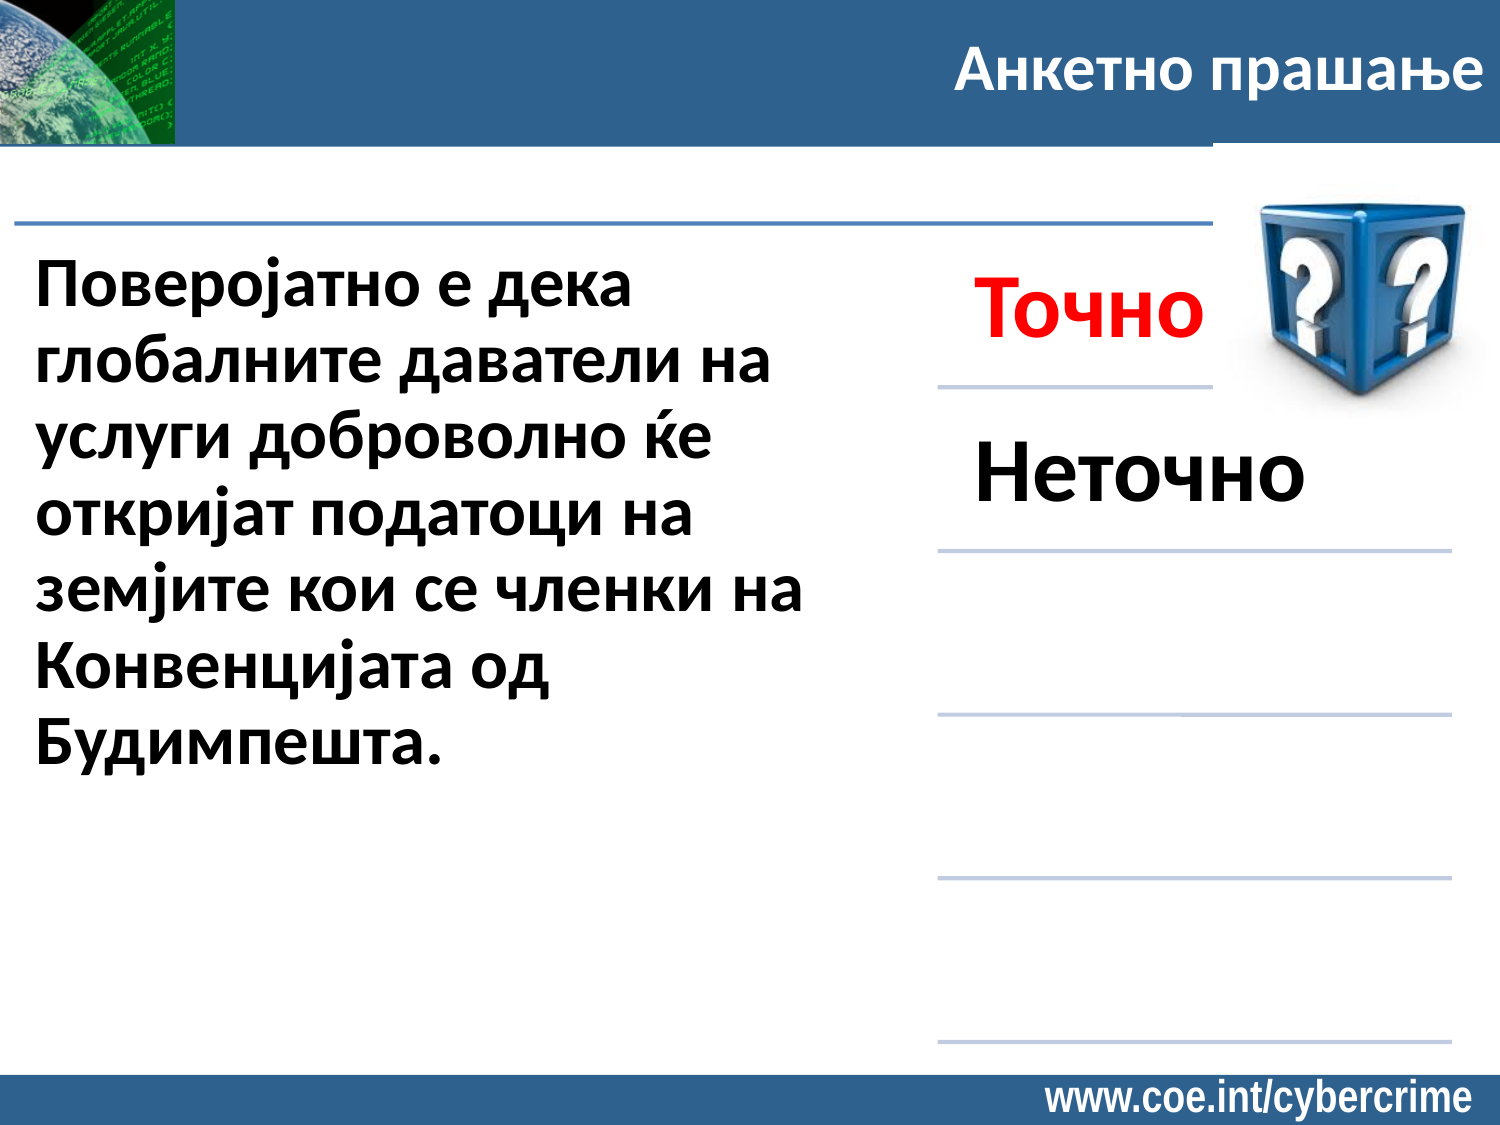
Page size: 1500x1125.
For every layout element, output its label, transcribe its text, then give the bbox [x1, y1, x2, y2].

picture [1212, 142, 1500, 434]
picture [0, 0, 175, 144]
text_box Анкетно прашање [177, 0, 1500, 149]
text_box [0, 1073, 1030, 1125]
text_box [14, 222, 1454, 1053]
text_box www.coe.int/cybercrime [1030, 1059, 1500, 1125]
